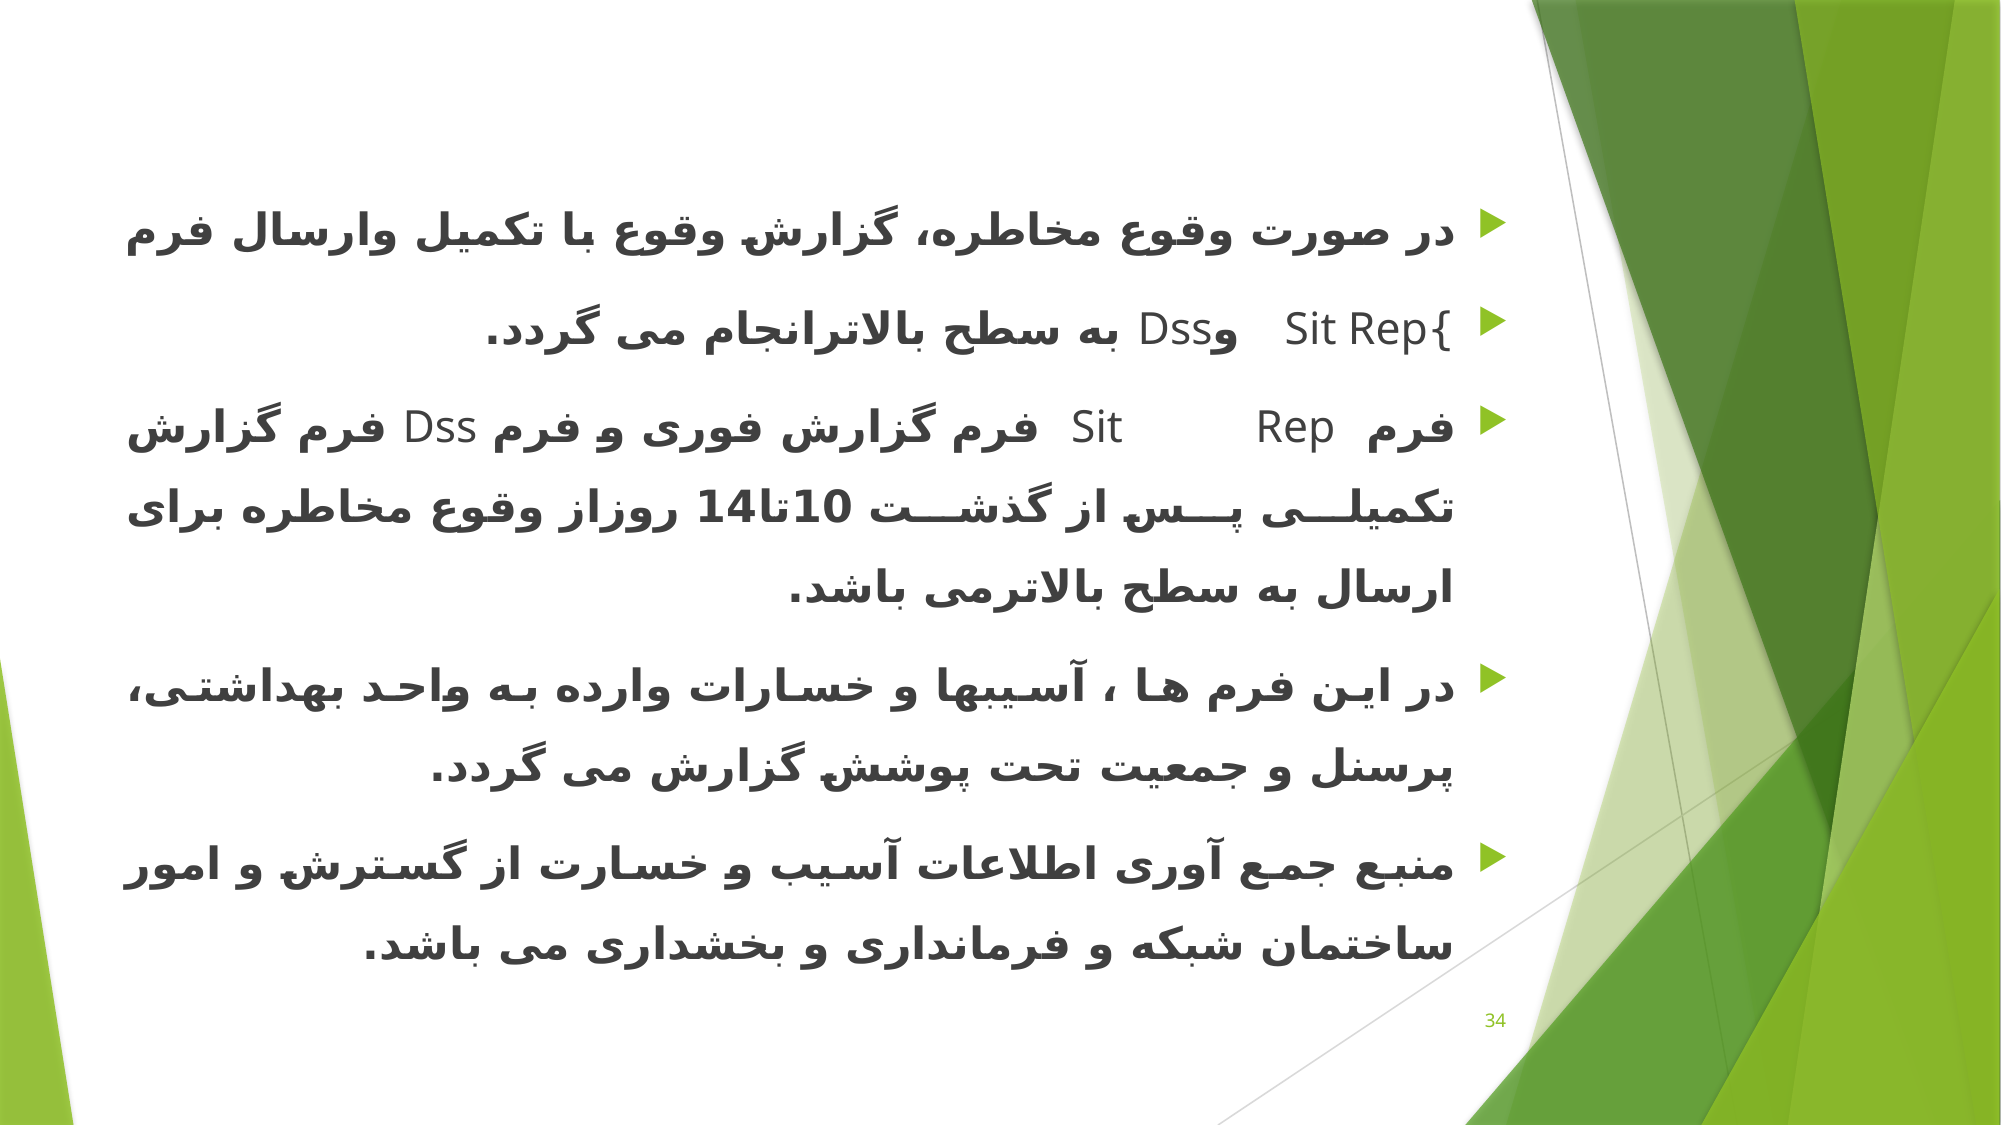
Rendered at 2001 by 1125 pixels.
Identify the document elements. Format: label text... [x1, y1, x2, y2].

slide_number 34 [1409, 991, 1522, 1051]
list در صورت وقوع مخاطره، گزارش وقوع با تکمیل وارسال فرم }Sit Rep وDss به سطح بالاترانجام می گردد. فرم Sit Rep فرم گزارش فوری و فرم Dss فرم گزارش تکمیلی پس از گذشت 10تا14 روزاز وقوع مخاطره برای ارسال به سطح بالاترمی باشد. در این فرم ها ، آسیبها و خسارات وارده به واحد بهداشتی، پرسنل و جمعیت تحت پوشش گزارش می گردد. منبع جمع آوری اطلاعات آسیب و خسارت از گسترش و امور ساختمان شبکه و فرمانداری و بخشداری می باشد. [111, 167, 1522, 991]
